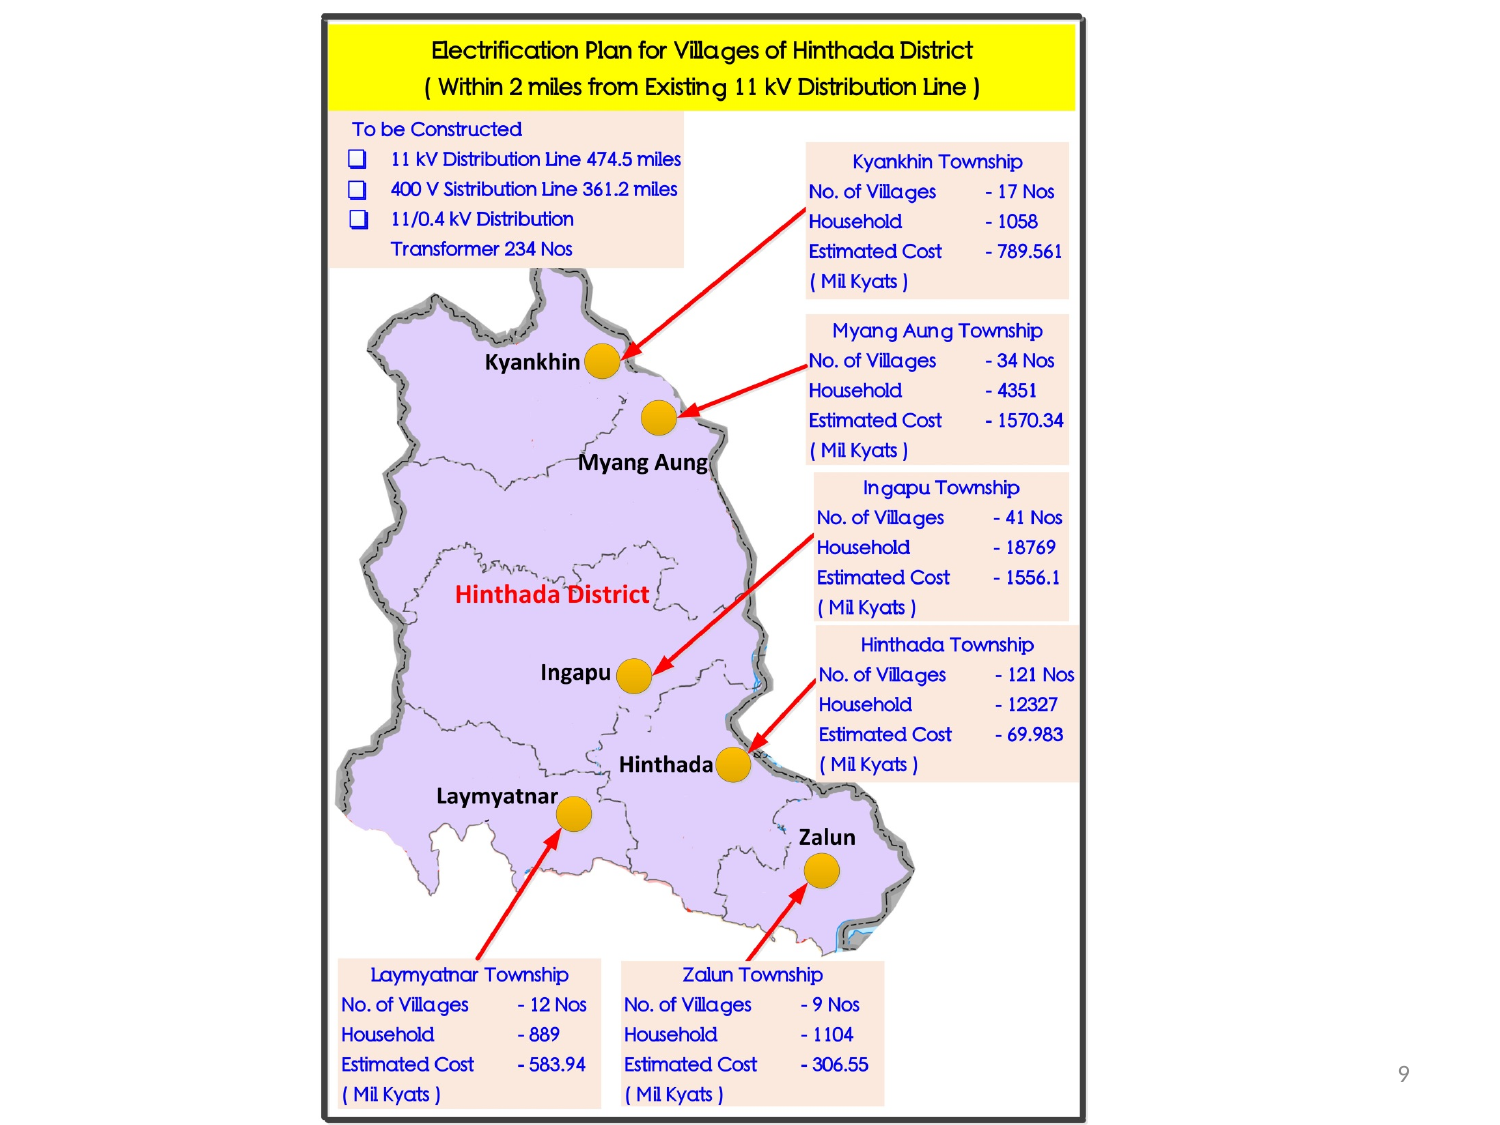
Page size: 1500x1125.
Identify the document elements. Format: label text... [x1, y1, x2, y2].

slide_number 9 [1091, 1042, 1425, 1103]
picture [312, 13, 1088, 1125]
